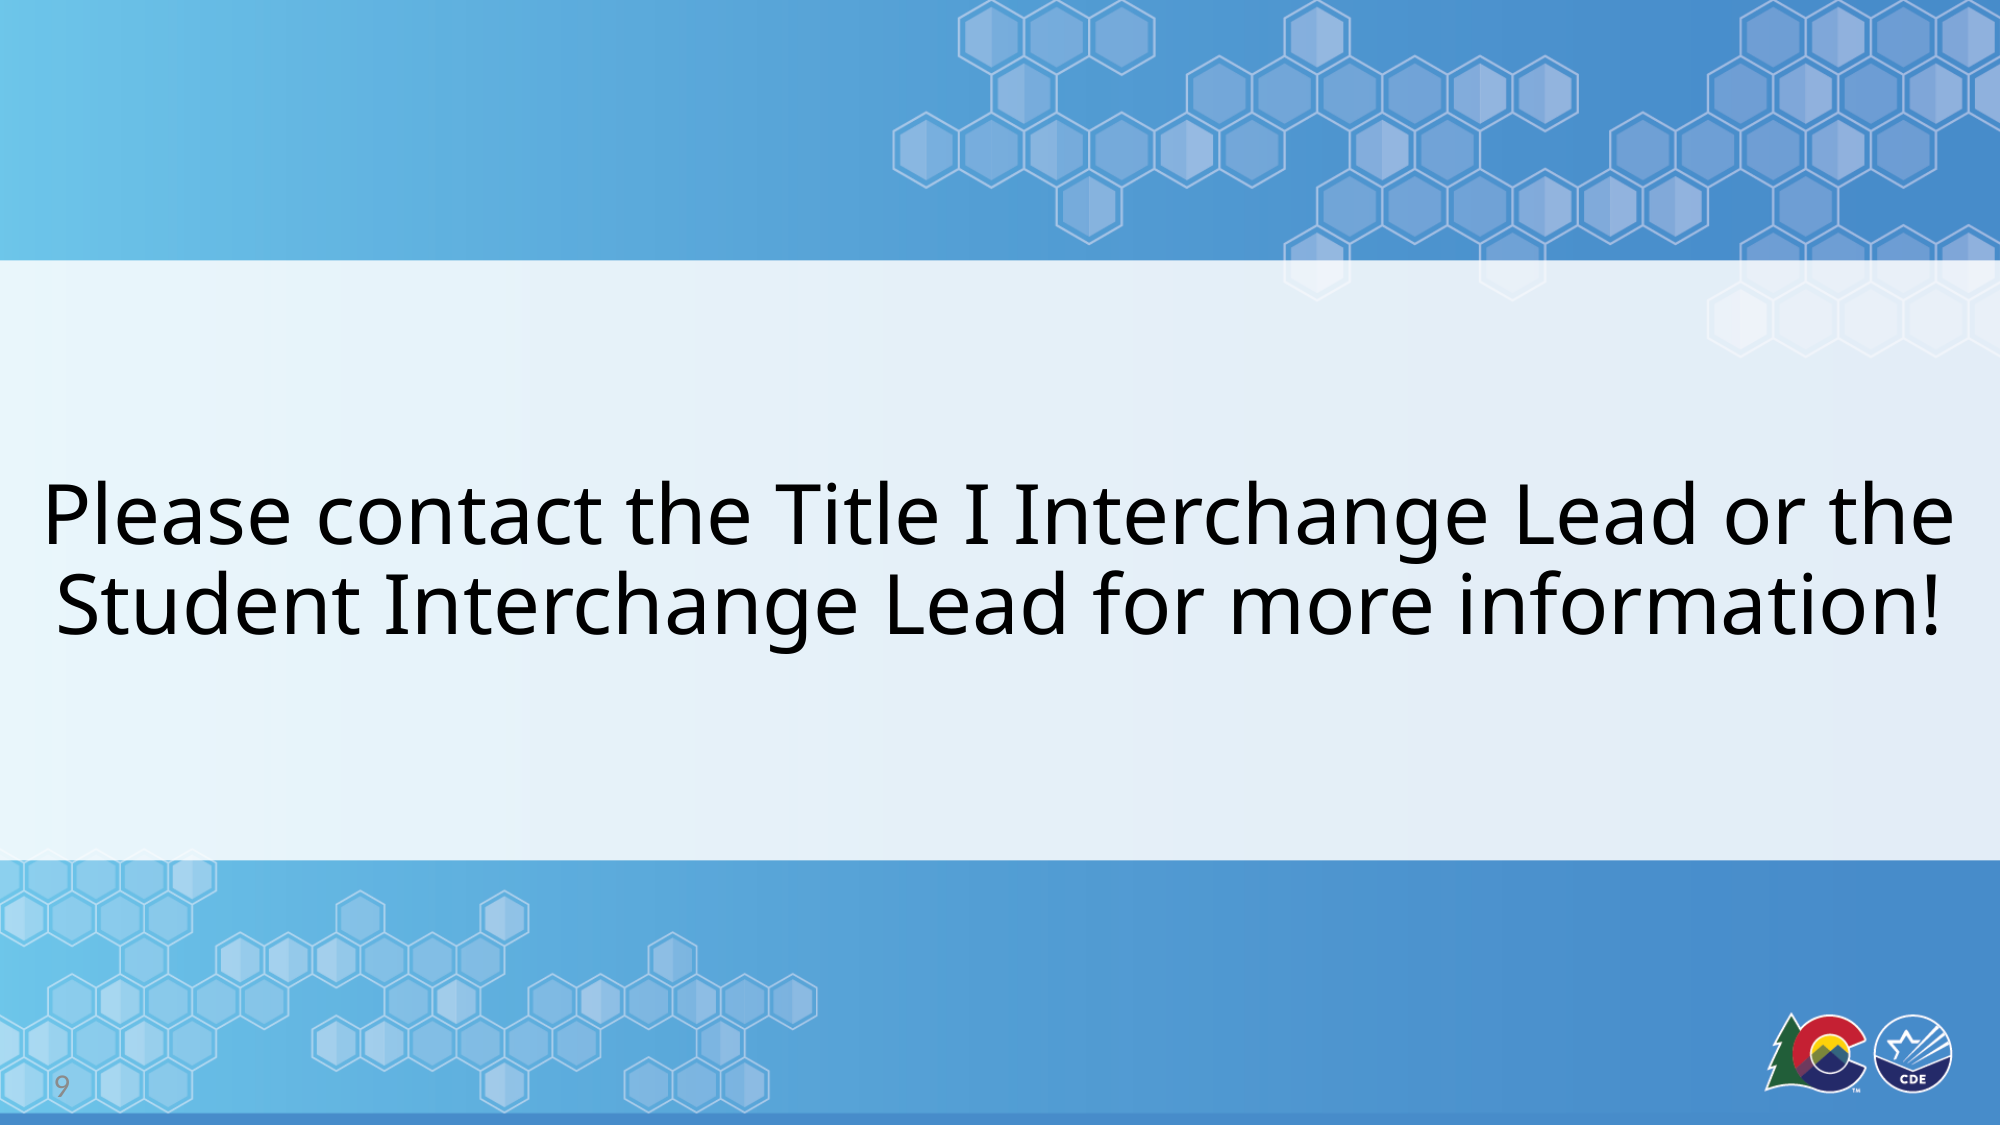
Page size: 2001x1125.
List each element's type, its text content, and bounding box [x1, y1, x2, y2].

picture [0, 861, 2000, 1125]
title Please contact the Title I Interchange Lead or the Student Interchange Lead for more information! [0, 301, 2000, 824]
picture [0, 0, 2000, 260]
slide_number 9 [38, 1054, 489, 1115]
